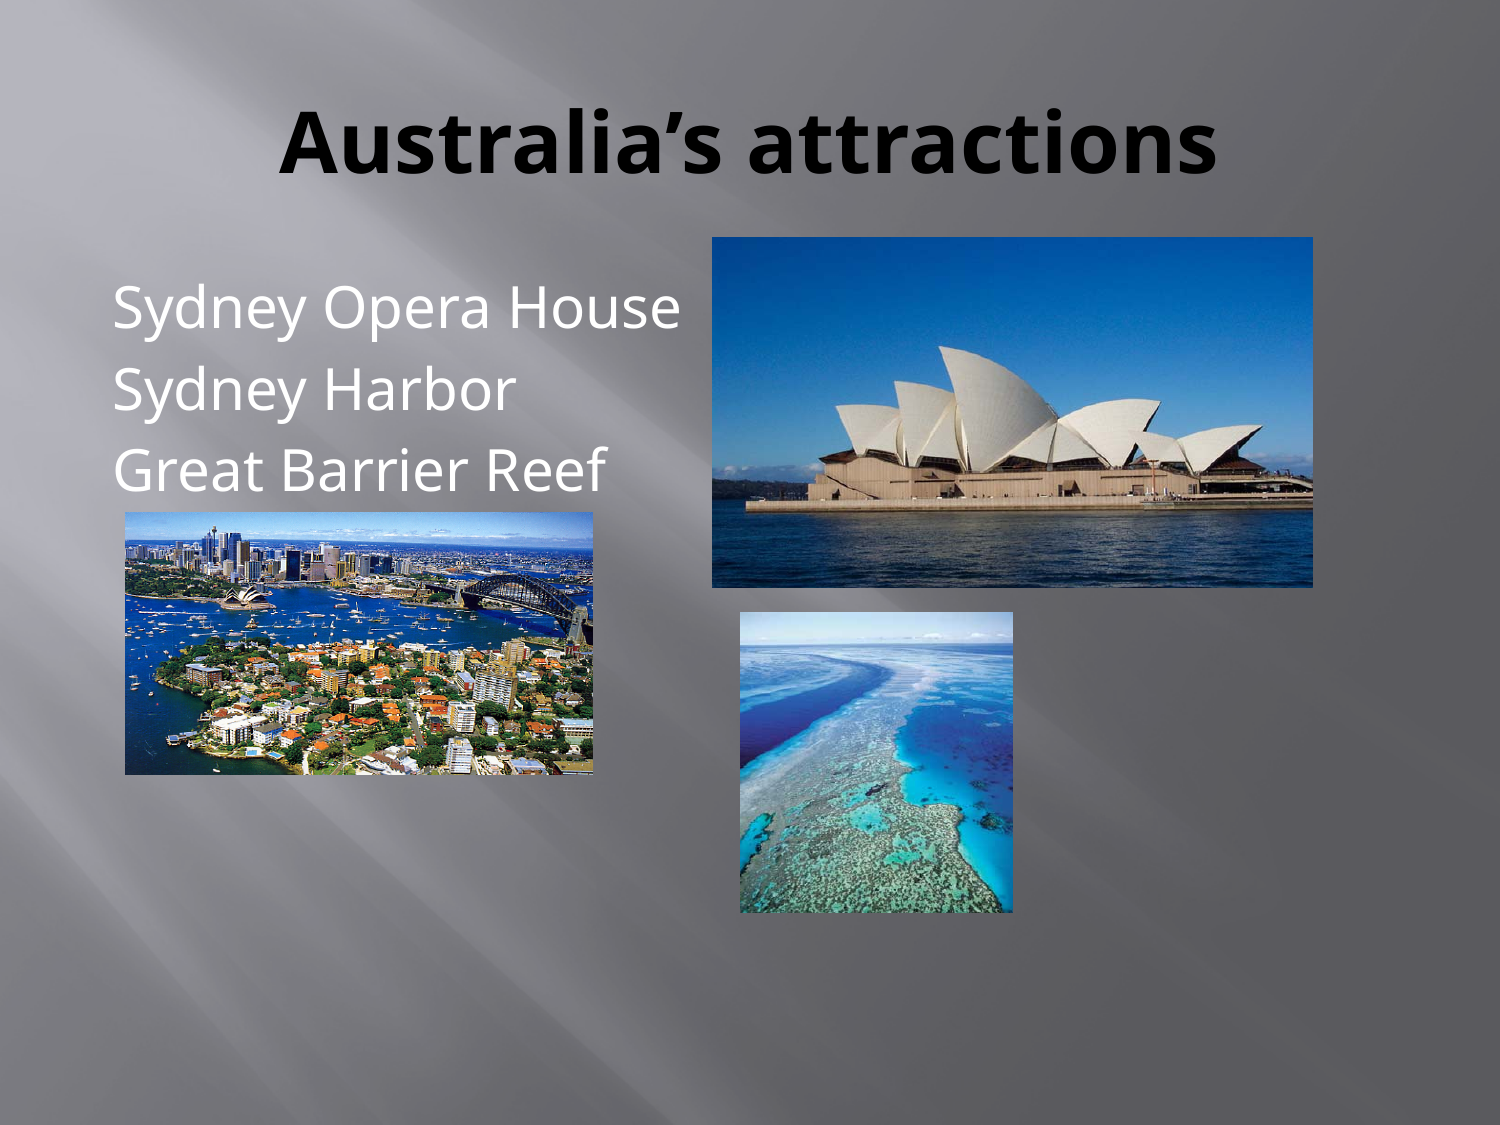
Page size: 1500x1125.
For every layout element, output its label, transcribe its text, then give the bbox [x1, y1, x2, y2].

picture [740, 612, 1013, 913]
list Sydney Opera House Sydney Harbor Great Barrier Reef [75, 262, 1425, 1035]
picture [124, 512, 593, 776]
title Australia’s attractions [75, 45, 1425, 233]
picture [712, 237, 1313, 588]
